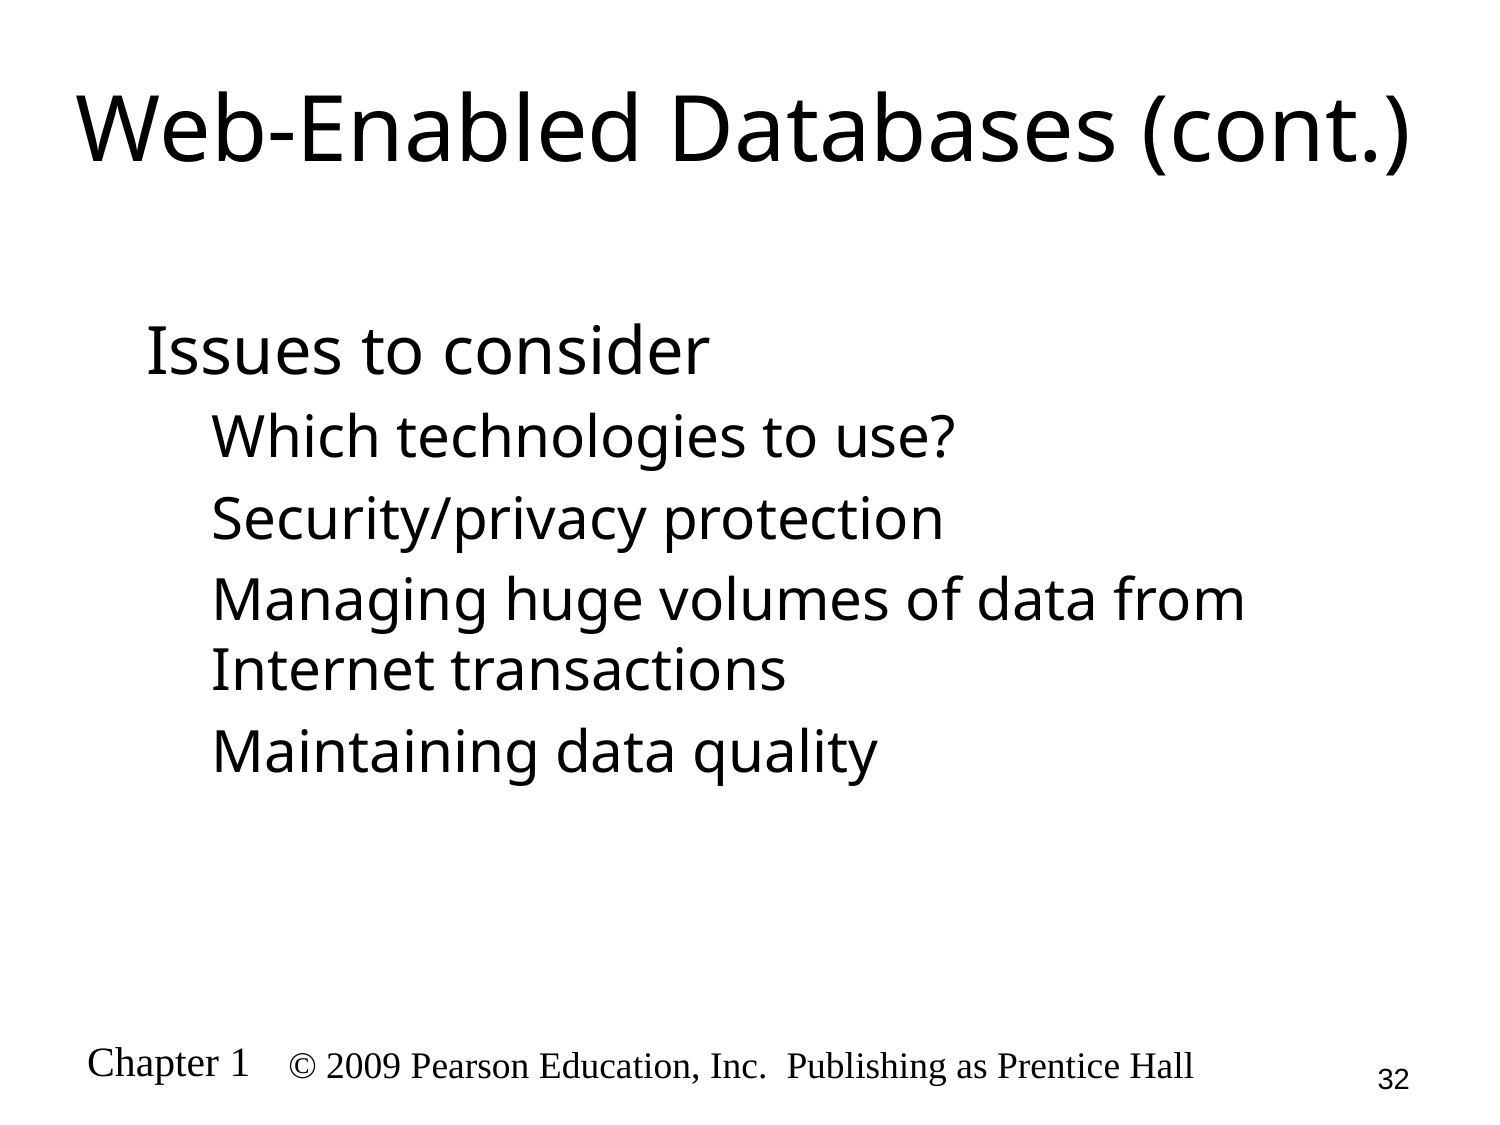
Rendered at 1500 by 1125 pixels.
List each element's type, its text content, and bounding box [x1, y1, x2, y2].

slide_number 32 [1074, 1024, 1426, 1103]
list Issues to consider Which technologies to use? Security/privacy protection Managing huge volumes of data from Internet transactions Maintaining data quality [74, 299, 1426, 926]
title Web-Enabled Databases (cont.) [12, 12, 1476, 238]
